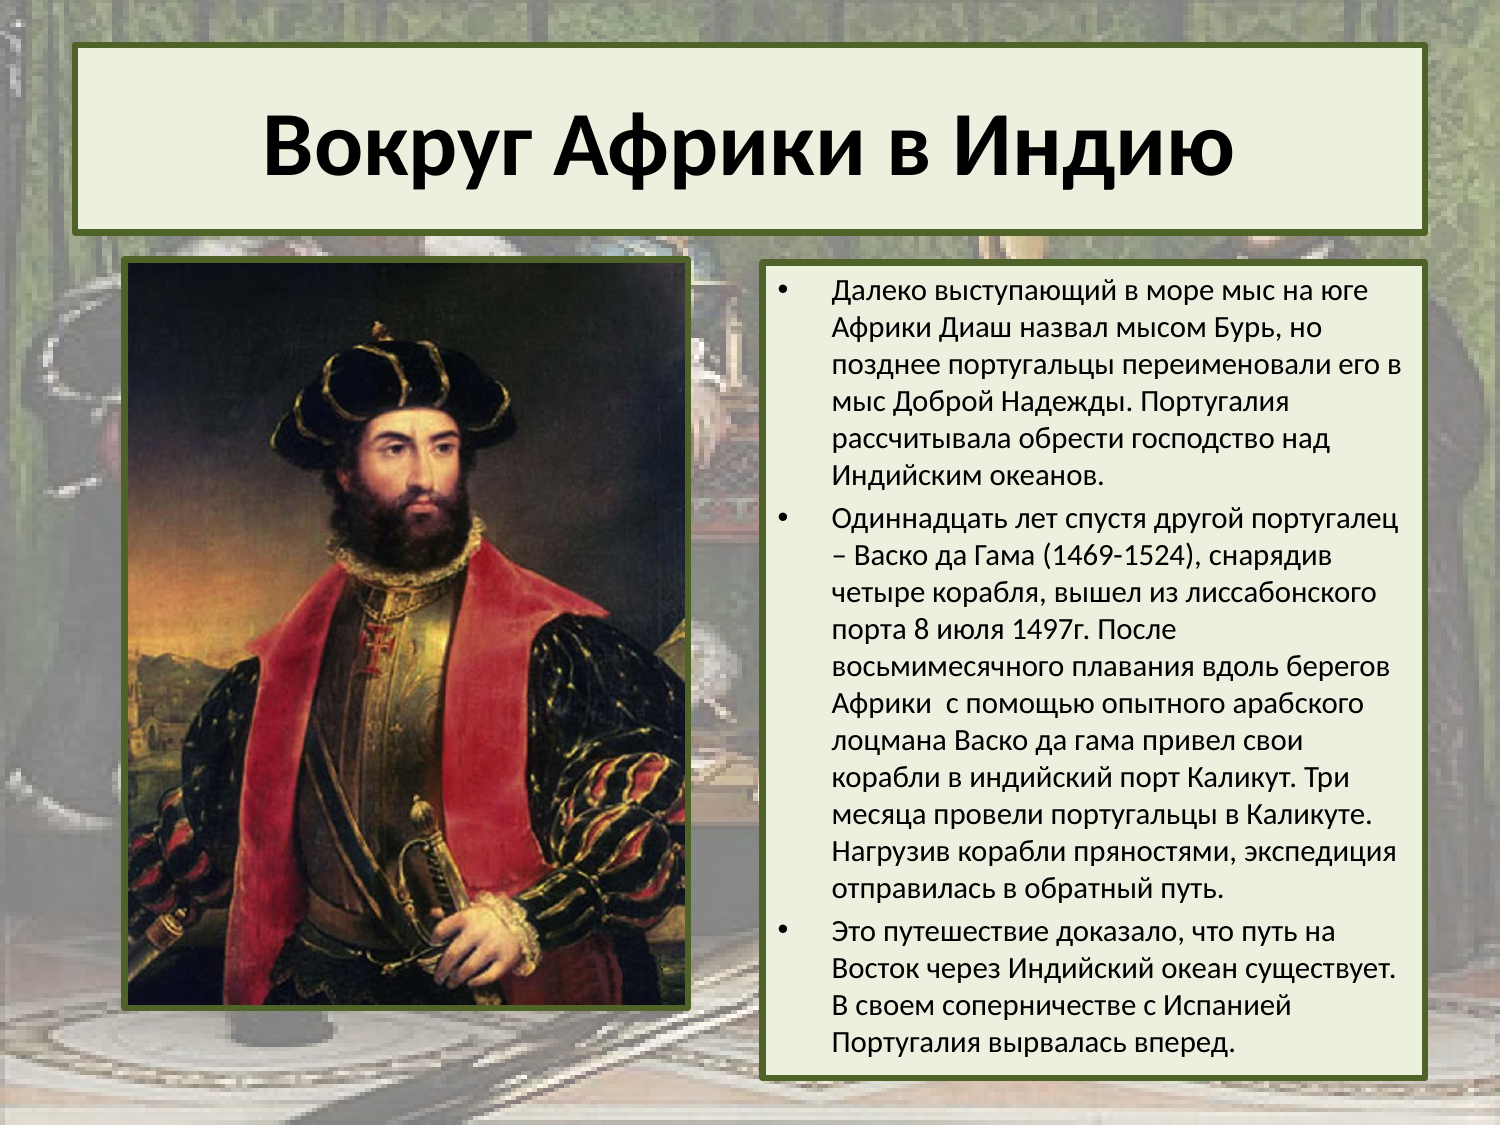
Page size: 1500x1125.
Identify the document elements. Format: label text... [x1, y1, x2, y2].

list Далеко выступающий в море мыс на юге Африки Диаш назвал мысом Бурь, но позднее португальцы переименовали его в мыс Доброй Надежды. Португалия рассчитывала обрести господство над Индийским океанов. Одиннадцать лет спустя другой португалец – Васко да Гама (1469-1524), снарядив четыре корабля, вышел из лиссабонского порта 8 июля 1497г. После восьмимесячного плавания вдоль берегов Африки с помощью опытного арабского лоцмана Васко да гама привел свои корабли в индийский порт Каликут. Три месяца провели португальцы в Каликуте. Нагрузив корабли пряностями, экспедиция отправилась в обратный путь. Это путешествие доказало, что путь на Восток через Индийский океан существует. В своем соперничестве с Испанией Португалия вырвалась вперед. [762, 262, 1425, 1079]
title Вокруг Африки в Индию [75, 45, 1425, 233]
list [127, 262, 685, 1006]
